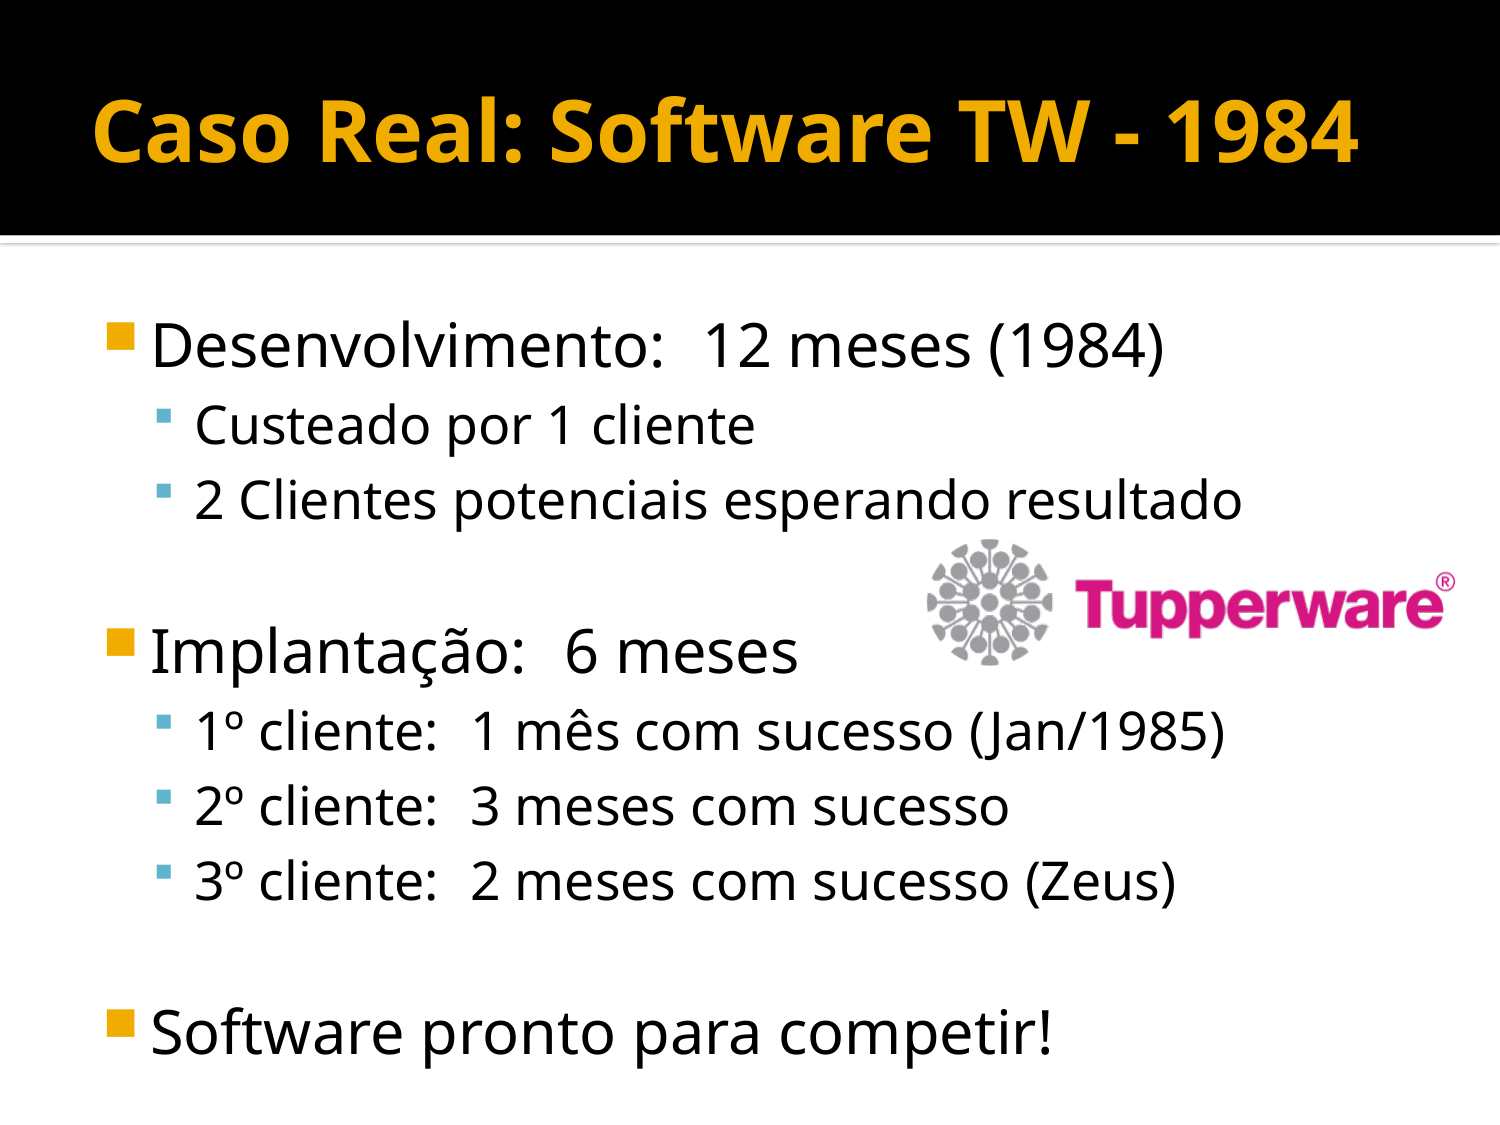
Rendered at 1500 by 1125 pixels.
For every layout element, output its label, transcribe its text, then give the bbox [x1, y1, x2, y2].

title Caso Real: Software TW - 1984 [75, 25, 1425, 231]
list Desenvolvimento: 12 meses (1984) Custeado por 1 cliente 2 Clientes potenciais esperando resultado Implantação: 6 meses 1º cliente: 1 mês com sucesso (Jan/1985) 2º cliente: 3 meses com sucesso 3º cliente: 2 meses com sucesso (Zeus) Software pronto para competir! [75, 291, 1425, 1090]
picture [925, 538, 1457, 668]
